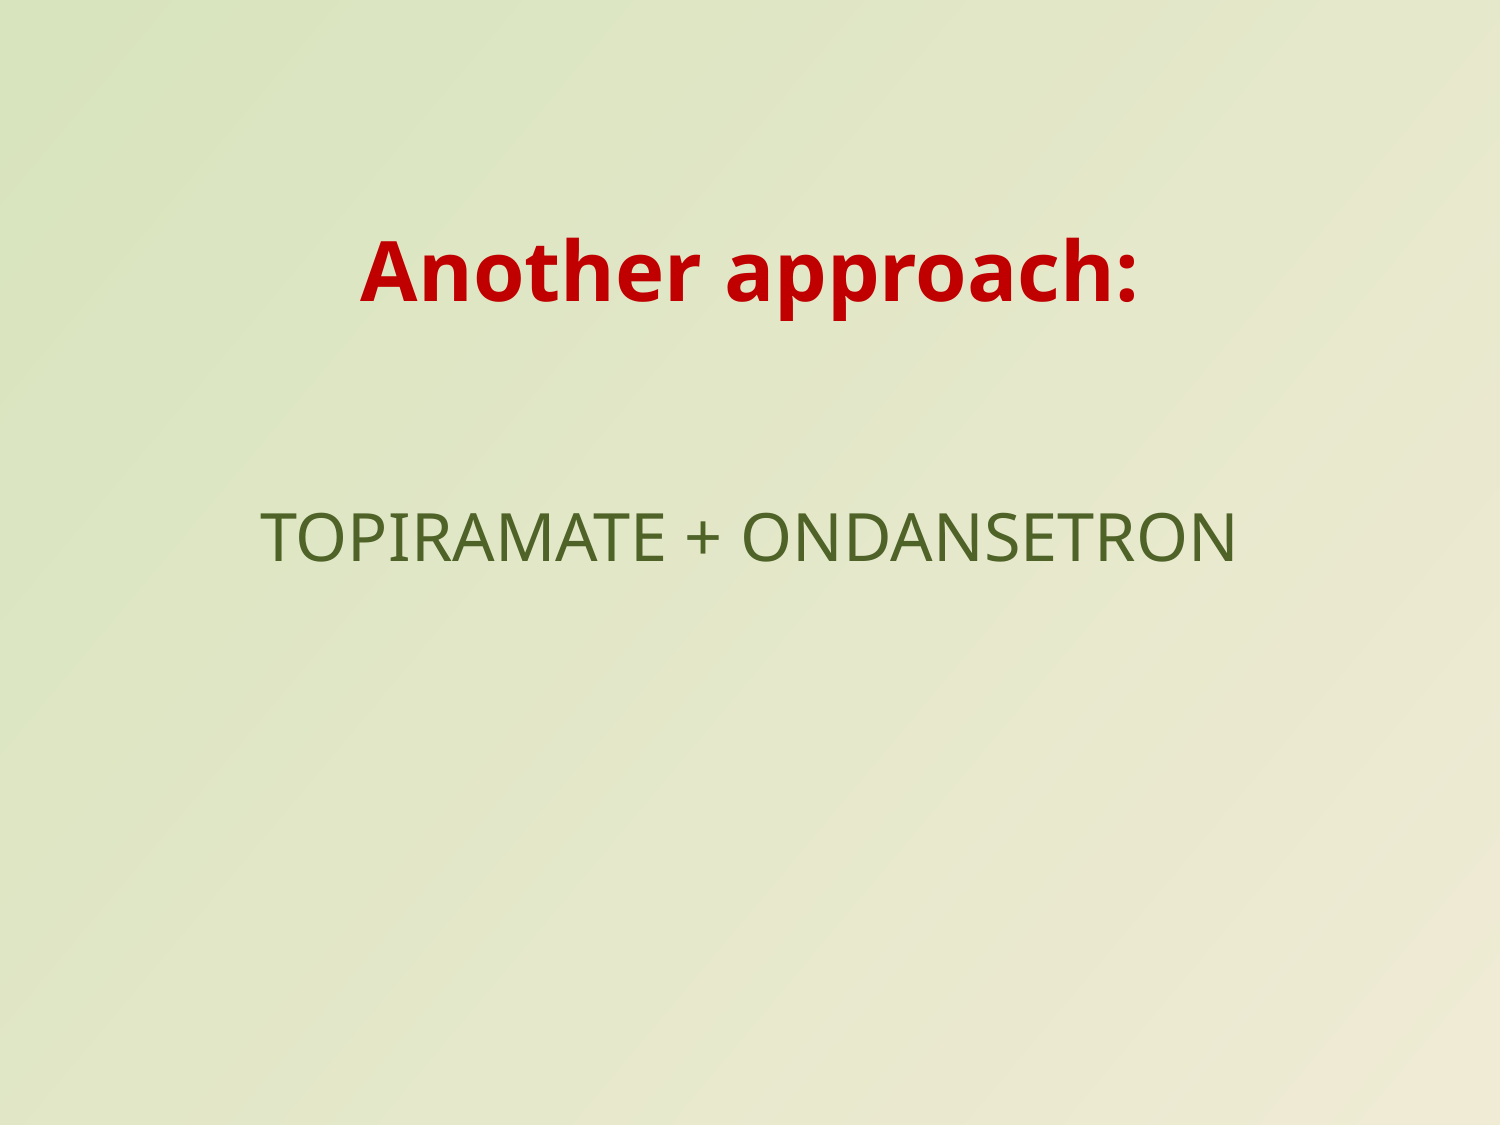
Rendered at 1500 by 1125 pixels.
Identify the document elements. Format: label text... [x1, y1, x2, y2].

list Another approach: TOPIRAMATE + ONDANSETRON [75, 210, 1425, 1005]
